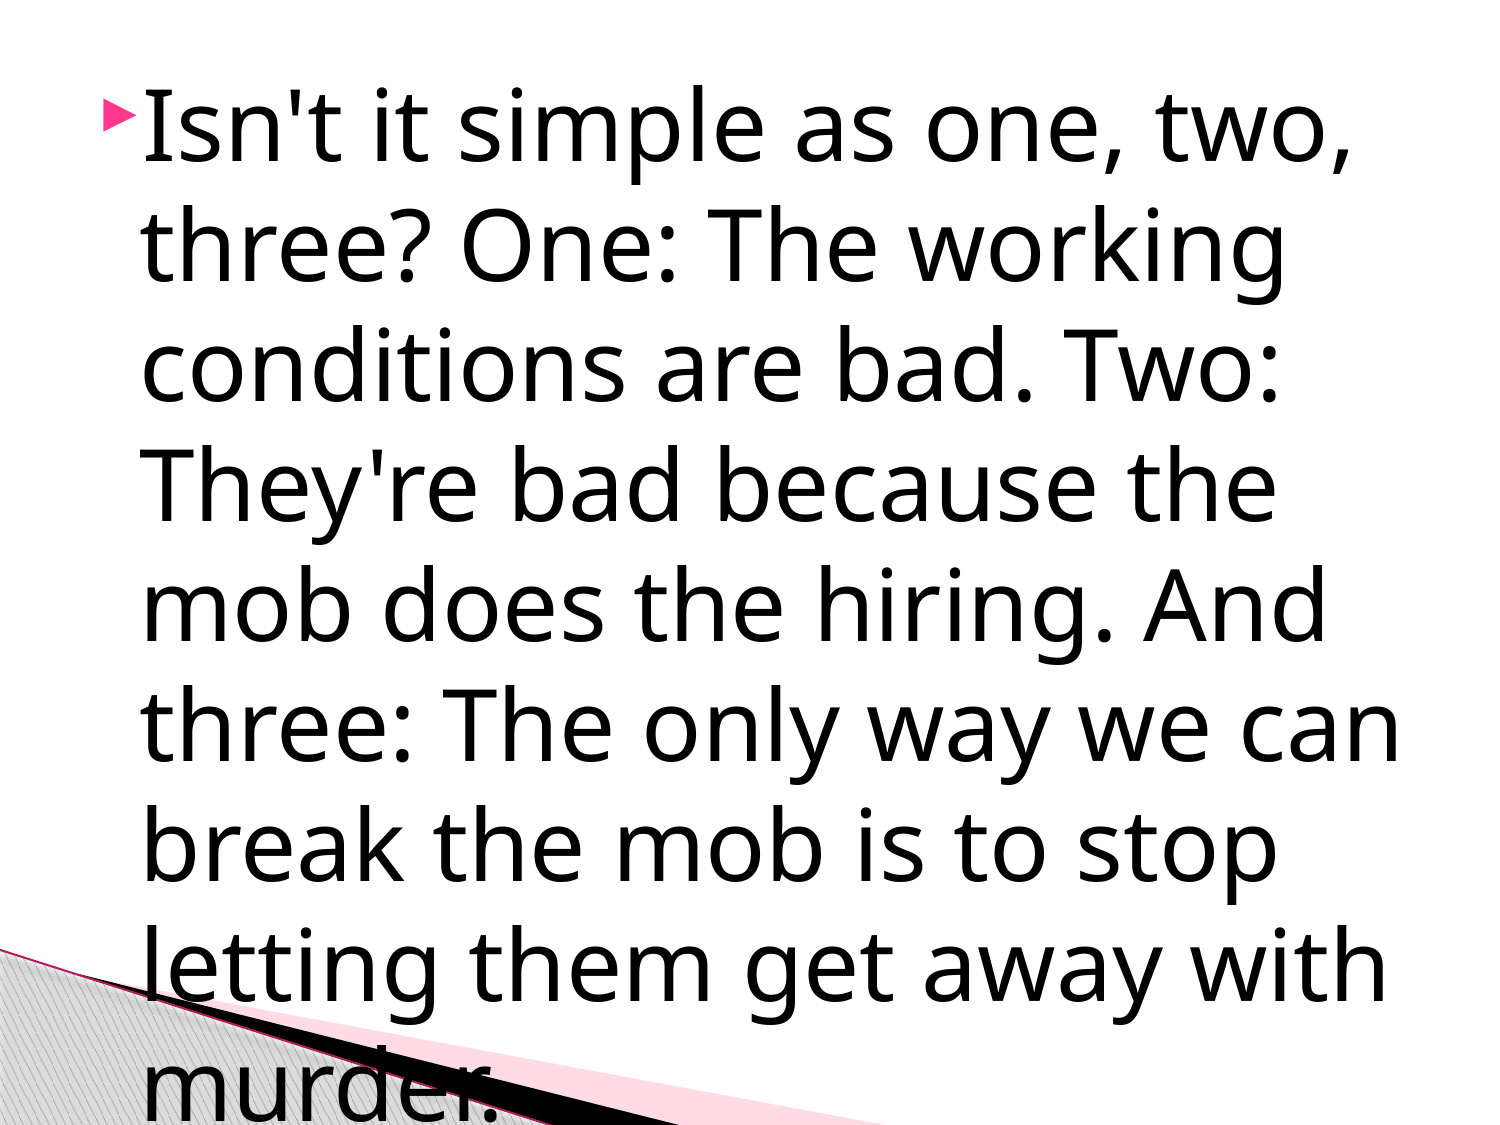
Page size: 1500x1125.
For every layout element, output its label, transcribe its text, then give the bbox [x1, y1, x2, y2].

list Isn't it simple as one, two, three? One: The working conditions are bad. Two: They're bad because the mob does the hiring. And three: The only way we can break the mob is to stop letting them get away with murder. Father Barry [64, 54, 1466, 1025]
